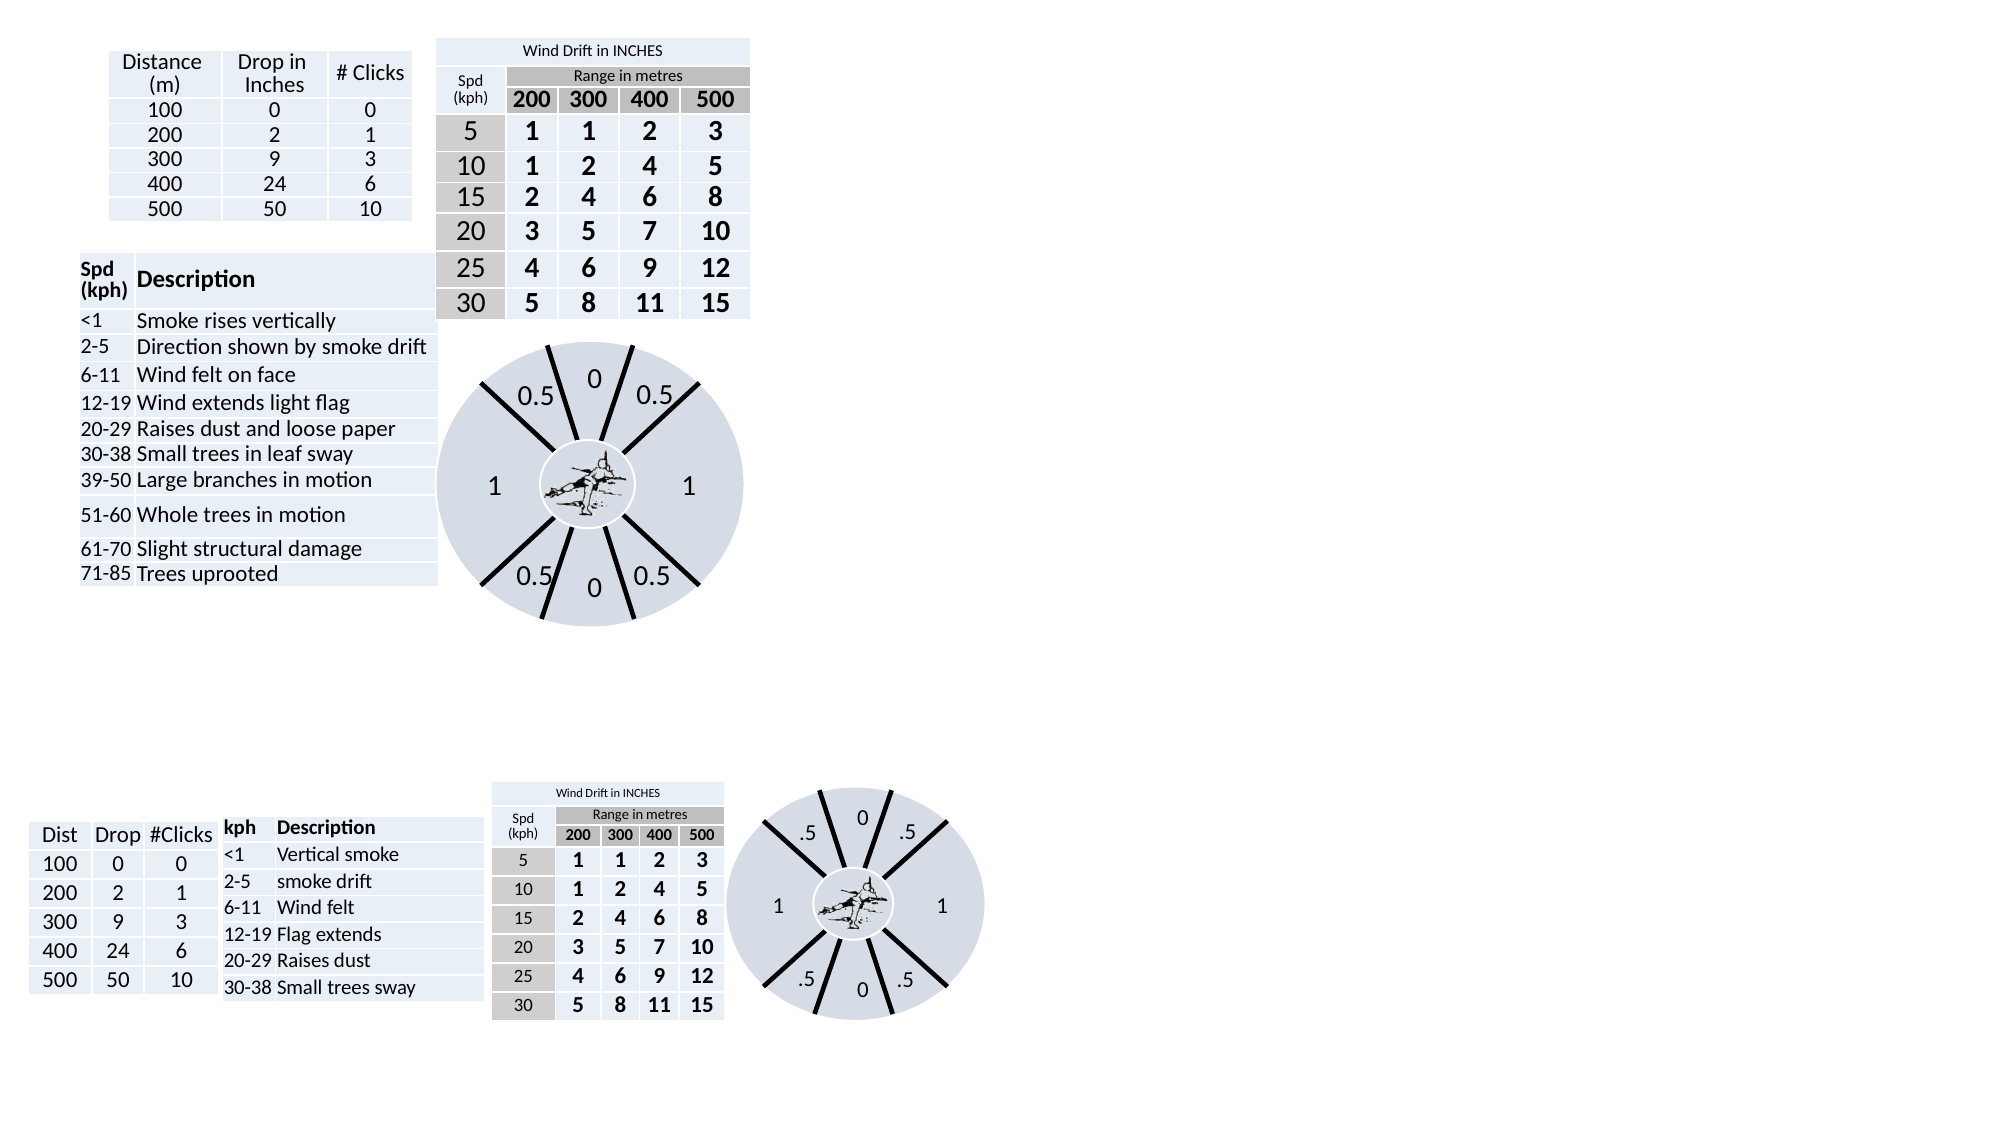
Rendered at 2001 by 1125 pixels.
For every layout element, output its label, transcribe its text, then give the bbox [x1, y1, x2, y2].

table_cell 300 [29, 909, 91, 936]
table_cell 39-50 [80, 468, 134, 494]
table_cell Vertical smoke [276, 843, 484, 868]
table_header Wind Drift in INCHES [492, 782, 724, 805]
table_cell Trees uprooted [136, 563, 435, 586]
table_cell 20 [436, 214, 505, 250]
table_cell 0 [145, 851, 218, 878]
table_cell 6 [620, 183, 679, 212]
table_cell 300 [602, 826, 639, 846]
table_header Distance (m) [109, 51, 221, 97]
table_cell 6-11 [223, 896, 275, 921]
table_cell Slight structural damage [136, 539, 435, 561]
table_cell 6 [640, 906, 678, 933]
table_cell 2 [620, 115, 679, 151]
table_cell 6 [559, 252, 618, 287]
table_header Spd (kph) [80, 253, 134, 308]
table_cell 8 [559, 289, 618, 319]
table_cell 5 [680, 877, 724, 904]
table_cell Spd (kph) [492, 807, 555, 846]
table_cell Small trees in leaf sway [136, 444, 435, 466]
table_cell 30 [492, 993, 555, 1020]
table_cell Flag extends [276, 923, 484, 948]
table_cell 9 [223, 149, 327, 172]
table_cell 3 [556, 935, 600, 962]
table_cell 15 [680, 993, 724, 1020]
table_cell 20 [492, 935, 555, 962]
table_header Drop [93, 822, 143, 849]
table_cell 10 [492, 877, 555, 904]
table_cell 500 [109, 198, 221, 221]
table_cell 6 [145, 938, 218, 965]
table_cell 71-85 [80, 563, 134, 586]
table_cell 3 [680, 848, 724, 875]
table_cell 0 [93, 851, 143, 878]
table_cell 3 [329, 149, 412, 172]
table_cell 2 [559, 152, 618, 182]
table_cell 30 [436, 289, 505, 319]
table_cell 1 [602, 848, 639, 875]
table_cell 1 [507, 152, 557, 182]
table_cell Range in metres [507, 67, 750, 86]
table_cell 25 [436, 252, 505, 287]
table_cell 15 [681, 289, 750, 319]
table_cell 200 [556, 826, 600, 846]
table_cell Large branches in motion [136, 468, 435, 494]
table_cell 3 [145, 909, 218, 936]
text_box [435, 340, 745, 628]
table_cell 24 [93, 938, 143, 965]
table_cell 10 [329, 198, 412, 221]
table_cell 5 [556, 993, 600, 1020]
table_cell 6-11 [80, 362, 134, 390]
table_cell 200 [109, 124, 221, 147]
table_cell 5 [492, 848, 555, 875]
table_cell 1 [559, 115, 618, 151]
table_cell 9 [93, 909, 143, 936]
table_cell 200 [29, 880, 91, 907]
table_cell Whole trees in motion [136, 496, 435, 537]
table_cell 400 [640, 826, 678, 846]
table_cell 200 [507, 88, 557, 113]
table_cell 0 [223, 99, 327, 123]
table_cell 10 [145, 967, 218, 994]
table_cell 10 [680, 935, 724, 962]
table_cell 10 [681, 214, 750, 250]
table_header Drop in Inches [223, 51, 327, 97]
table_cell 4 [620, 152, 679, 182]
table_cell Smoke rises vertically [136, 310, 438, 333]
table_cell Wind felt on face [136, 362, 435, 390]
table_cell <1 [80, 310, 134, 333]
table_cell 500 [680, 826, 724, 846]
table_cell 0 [329, 99, 412, 123]
table_cell 500 [681, 88, 750, 113]
table_cell Range in metres [556, 807, 724, 824]
table_cell 4 [507, 252, 557, 287]
table_cell 5 [602, 935, 639, 962]
table_cell Raises dust [276, 949, 484, 974]
table_cell Spd (kph) [436, 67, 505, 113]
table_cell 20-29 [223, 949, 275, 974]
table_cell Wind felt [276, 896, 484, 921]
table_cell 51-60 [80, 496, 134, 537]
table_cell 100 [109, 99, 221, 123]
table_header Description [276, 817, 484, 841]
table_cell 3 [681, 115, 750, 151]
table_cell 300 [109, 149, 221, 172]
table_cell Raises dust and loose paper [136, 419, 435, 442]
table_cell 5 [507, 289, 557, 319]
table_header Wind Drift in INCHES [436, 38, 750, 65]
table_cell 5 [436, 115, 505, 151]
table_cell 6 [329, 173, 412, 196]
table_cell 100 [29, 851, 91, 878]
table_header Dist [29, 822, 91, 849]
table_cell 400 [109, 173, 221, 196]
table_cell 3 [507, 214, 557, 250]
table_header # Clicks [329, 51, 412, 97]
table_cell 15 [492, 906, 555, 933]
table_cell 4 [556, 964, 600, 991]
table_cell 1 [507, 115, 557, 151]
table_cell 12-19 [223, 923, 275, 948]
table_cell 2-5 [223, 870, 275, 895]
table_cell 12 [681, 252, 750, 287]
table_cell 24 [223, 173, 327, 196]
table_cell smoke drift [276, 870, 484, 895]
table_cell 50 [223, 198, 327, 221]
table_cell 8 [681, 183, 750, 212]
table_cell 4 [602, 906, 639, 933]
table_cell 4 [559, 183, 618, 212]
table_cell 300 [559, 88, 618, 113]
table_cell 400 [620, 88, 679, 113]
table_cell 1 [556, 877, 600, 904]
table_cell 10 [436, 152, 505, 182]
table_cell 30-38 [80, 444, 134, 466]
table_cell 5 [559, 214, 618, 250]
table_cell 11 [620, 289, 679, 319]
table_cell 2 [602, 877, 639, 904]
table_cell 1 [556, 848, 600, 875]
table_cell 6 [602, 964, 639, 991]
table_header Description [136, 253, 435, 308]
table_cell 50 [93, 967, 143, 994]
table_cell 2 [93, 880, 143, 907]
table_cell 2 [556, 906, 600, 933]
table_cell 2 [507, 183, 557, 212]
table_cell 9 [640, 964, 678, 991]
table_cell 8 [680, 906, 724, 933]
table_header kph [223, 817, 275, 841]
table_cell 7 [640, 935, 678, 962]
table_cell 12 [680, 964, 724, 991]
table_cell Direction shown by smoke drift [136, 335, 438, 361]
table_cell 11 [640, 993, 678, 1020]
table_cell 400 [29, 938, 91, 965]
table_cell 500 [29, 967, 91, 994]
table_cell Small trees sway [276, 976, 484, 1001]
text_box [725, 786, 986, 1021]
table_cell 2 [640, 848, 678, 875]
table_cell 2-5 [80, 335, 134, 361]
table_cell Wind extends light flag [136, 391, 435, 417]
table_cell 30-38 [223, 976, 275, 1001]
table_cell 12-19 [80, 391, 134, 417]
table_cell 25 [492, 964, 555, 991]
table_cell 2 [223, 124, 327, 147]
table_header #Clicks [145, 822, 218, 849]
table_cell <1 [223, 843, 275, 868]
table_cell 1 [145, 880, 218, 907]
table_cell 1 [329, 124, 412, 147]
table_cell 4 [640, 877, 678, 904]
table_cell 9 [620, 252, 679, 287]
table_cell 5 [681, 152, 750, 182]
table_cell 20-29 [80, 419, 134, 442]
table_cell 7 [620, 214, 679, 250]
table_cell 61-70 [80, 539, 134, 561]
table_cell 15 [436, 183, 505, 212]
table_cell 8 [602, 993, 639, 1020]
